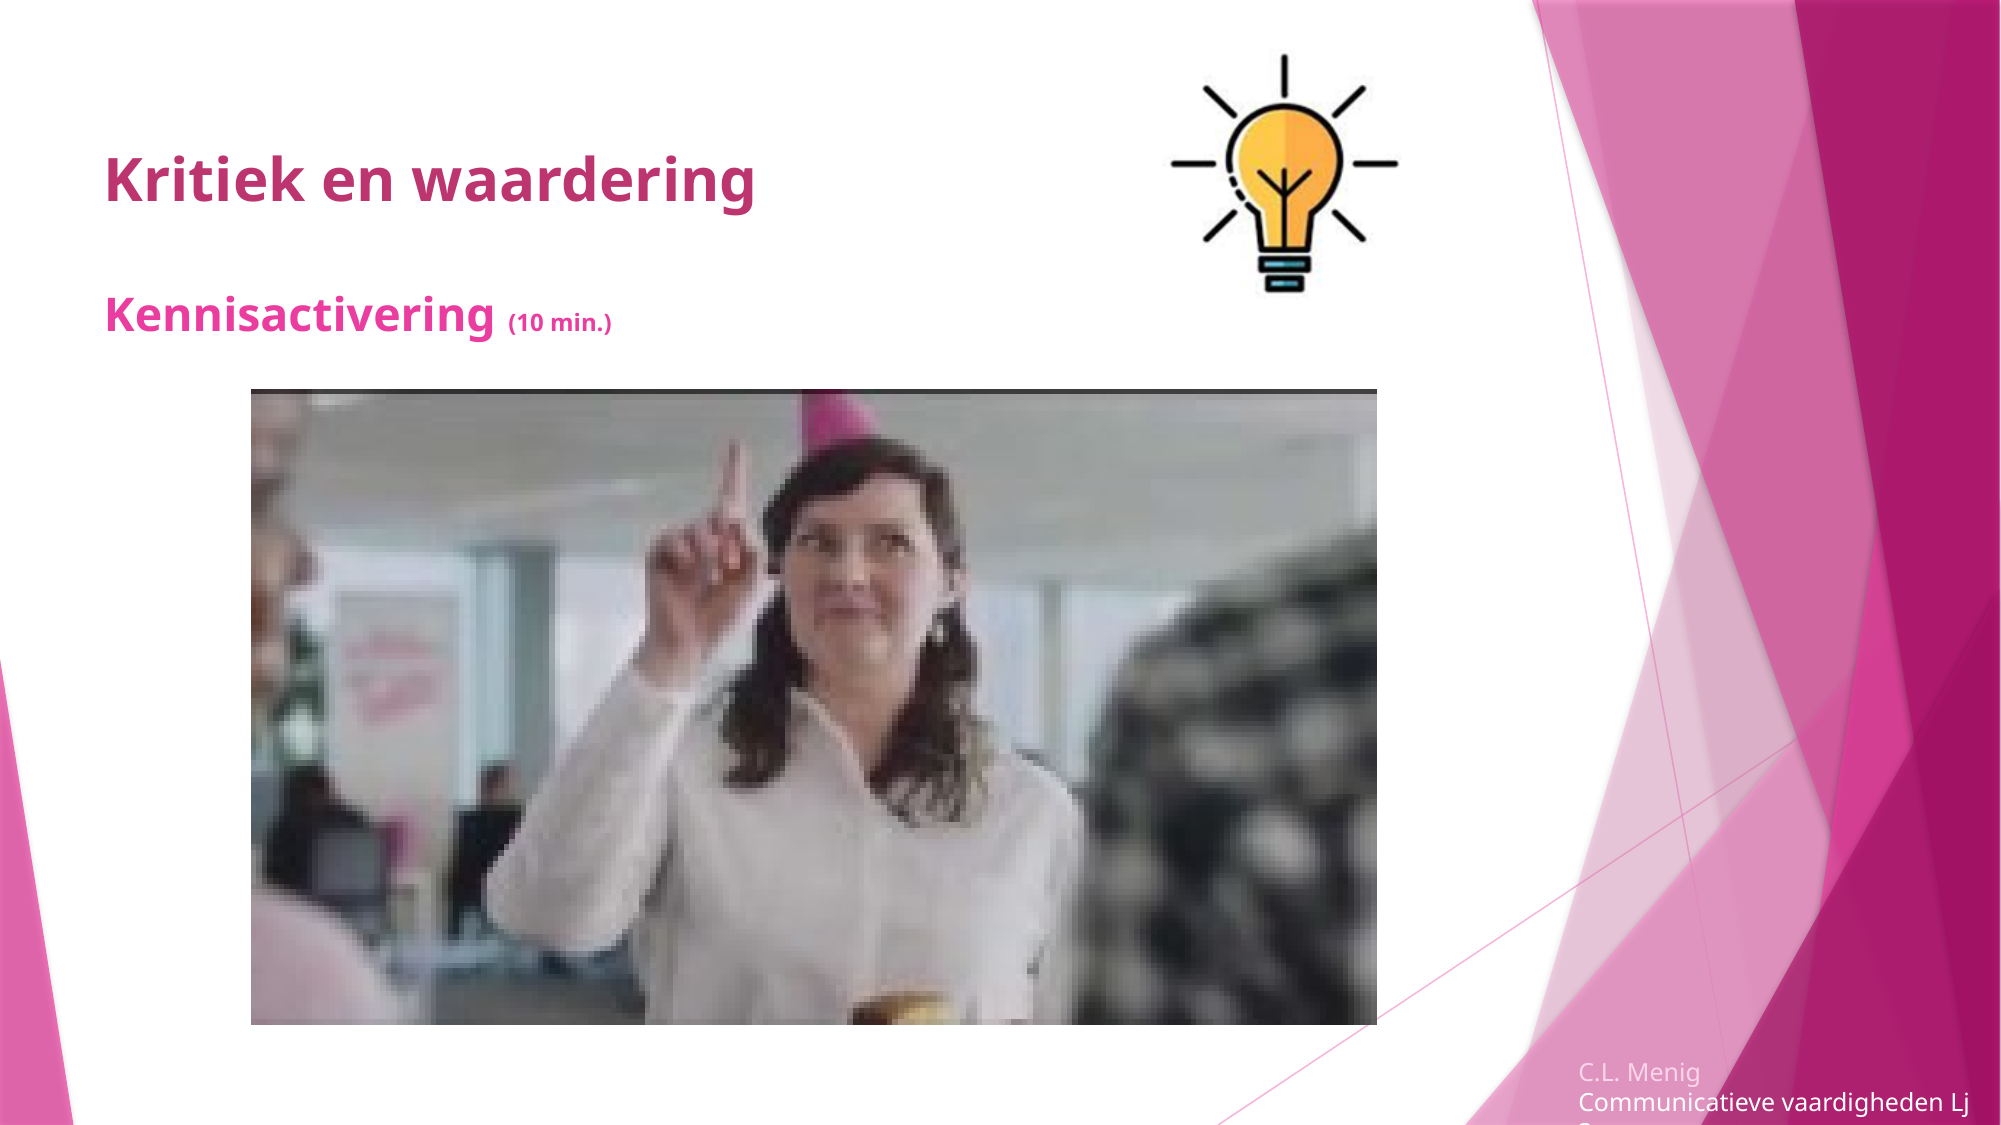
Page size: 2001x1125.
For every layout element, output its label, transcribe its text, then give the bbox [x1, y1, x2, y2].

picture [1144, 28, 1426, 306]
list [249, 387, 1378, 1026]
text_box Kritiek en waardering Kennisactivering (10 min.) [88, 133, 1499, 351]
text_box C.L. Menig Communicatieve vaardigheden Lj 3 [1563, 1049, 2000, 1125]
